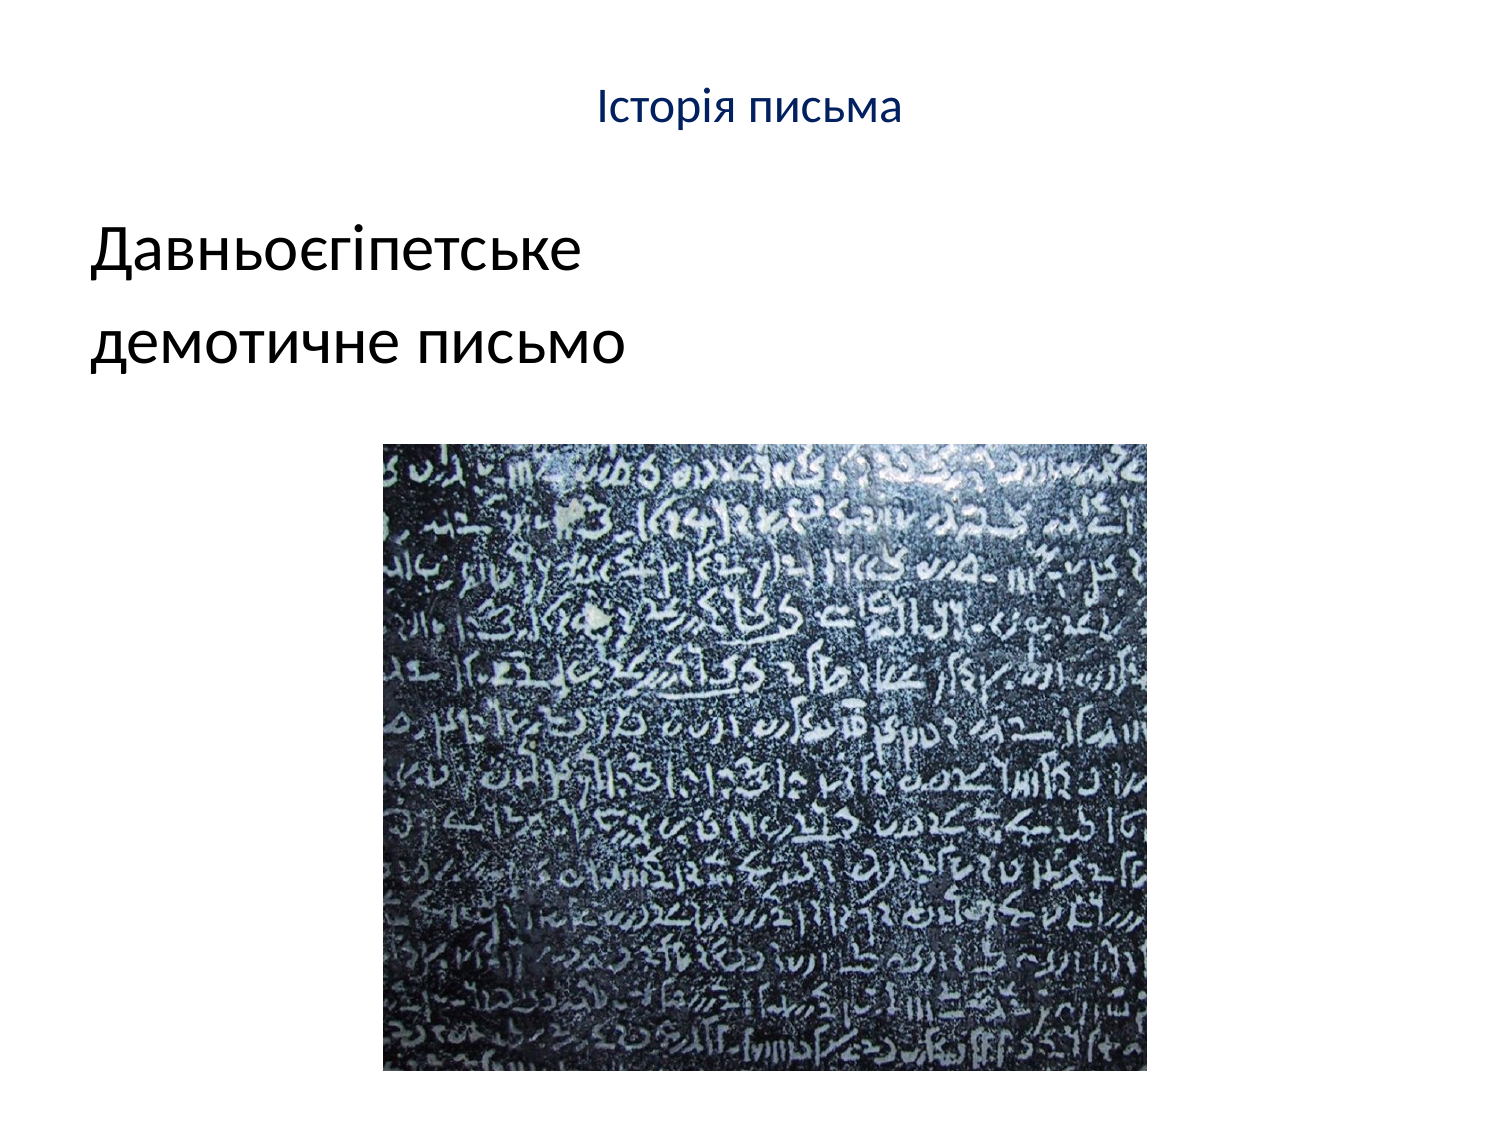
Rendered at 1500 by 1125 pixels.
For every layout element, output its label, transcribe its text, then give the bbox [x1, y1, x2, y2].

list Давньоєгіпетське демотичне письмо [75, 196, 1425, 1005]
picture [383, 444, 1147, 1071]
title Історія письма [75, 45, 1425, 161]
